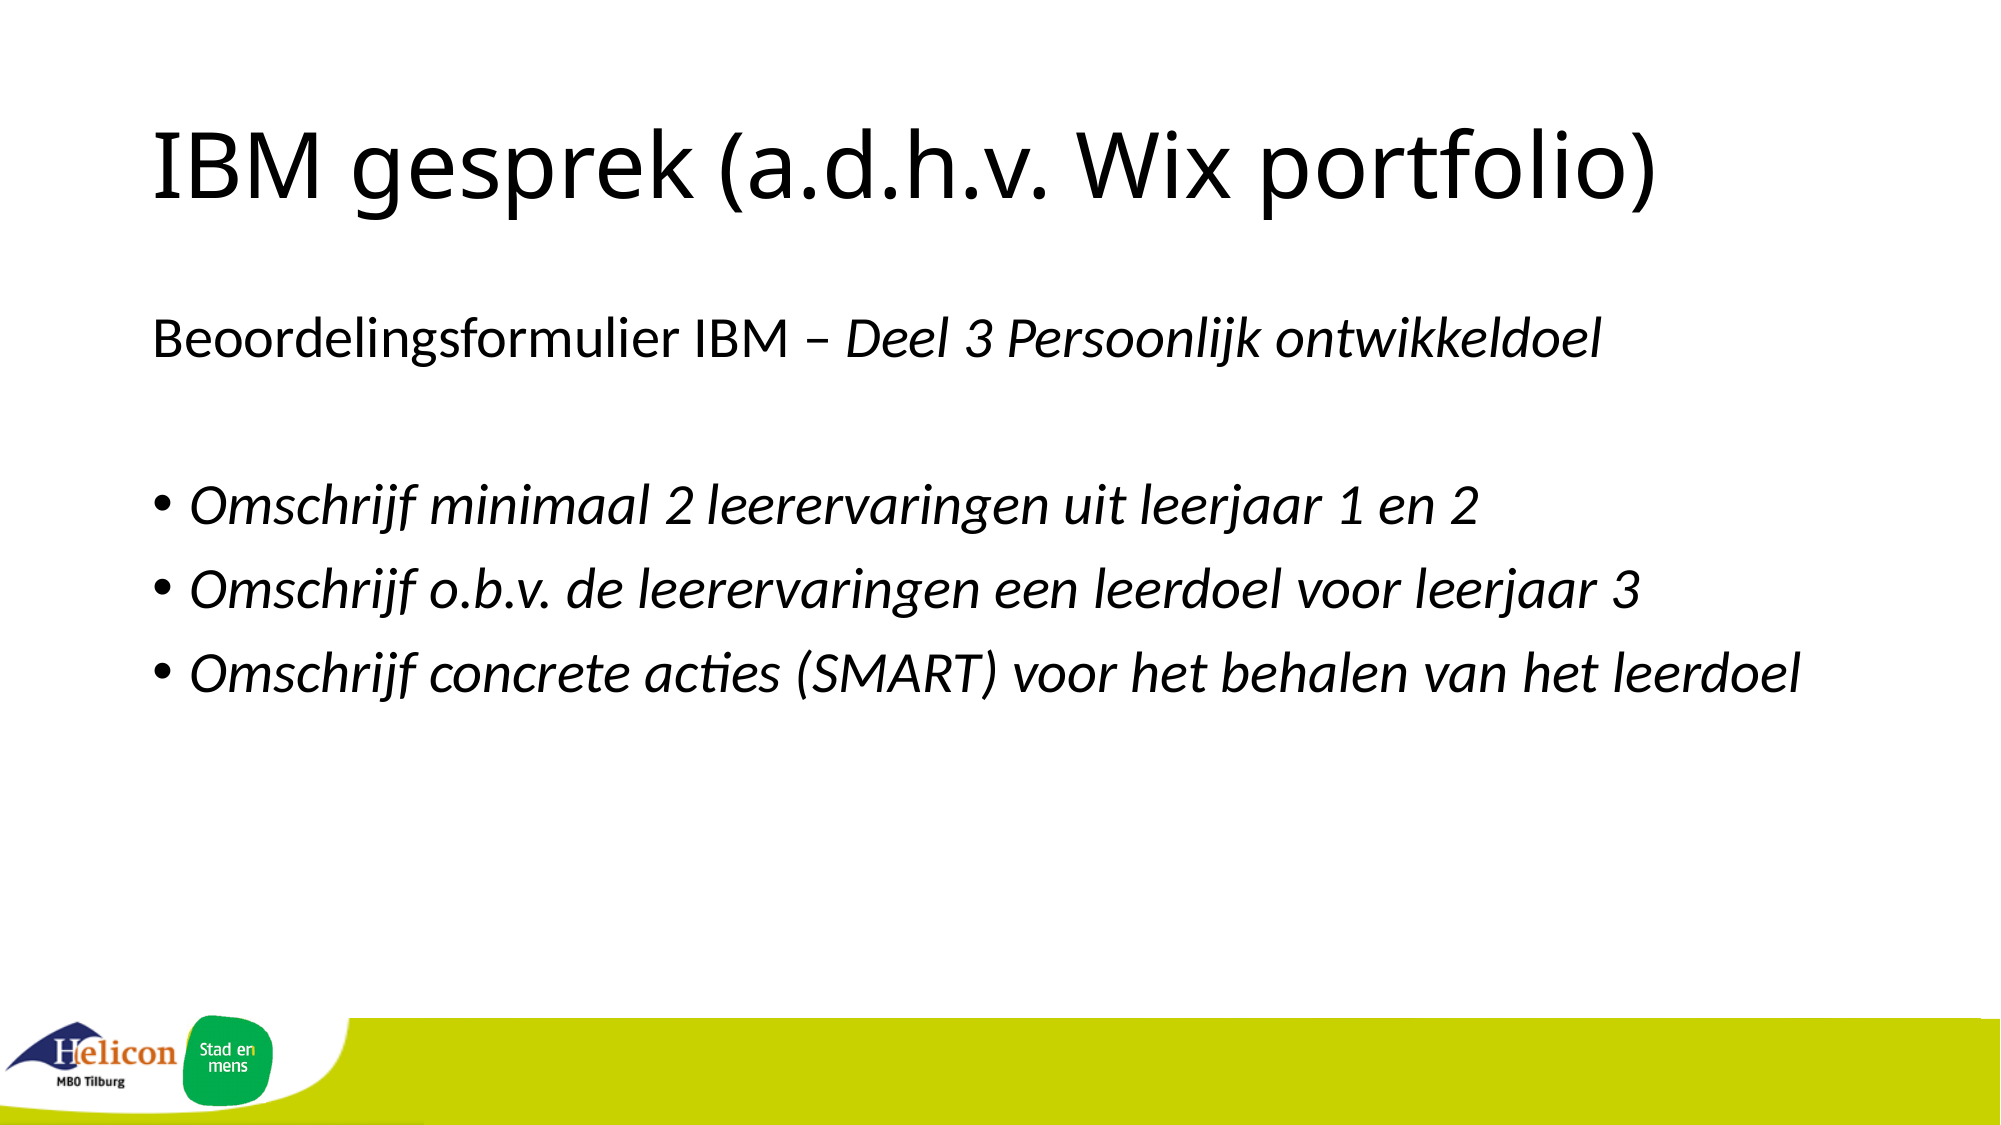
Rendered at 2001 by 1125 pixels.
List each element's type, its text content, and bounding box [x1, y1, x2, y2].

title IBM gesprek (a.d.h.v. Wix portfolio) [137, 59, 1863, 278]
picture [0, 1014, 424, 1125]
list Beoordelingsformulier IBM – Deel 3 Persoonlijk ontwikkeldoel Omschrijf minimaal 2 leerervaringen uit leerjaar 1 en 2 Omschrijf o.b.v. de leerervaringen een leerdoel voor leerjaar 3 Omschrijf concrete acties (SMART) voor het behalen van het leerdoel [137, 299, 1863, 1014]
